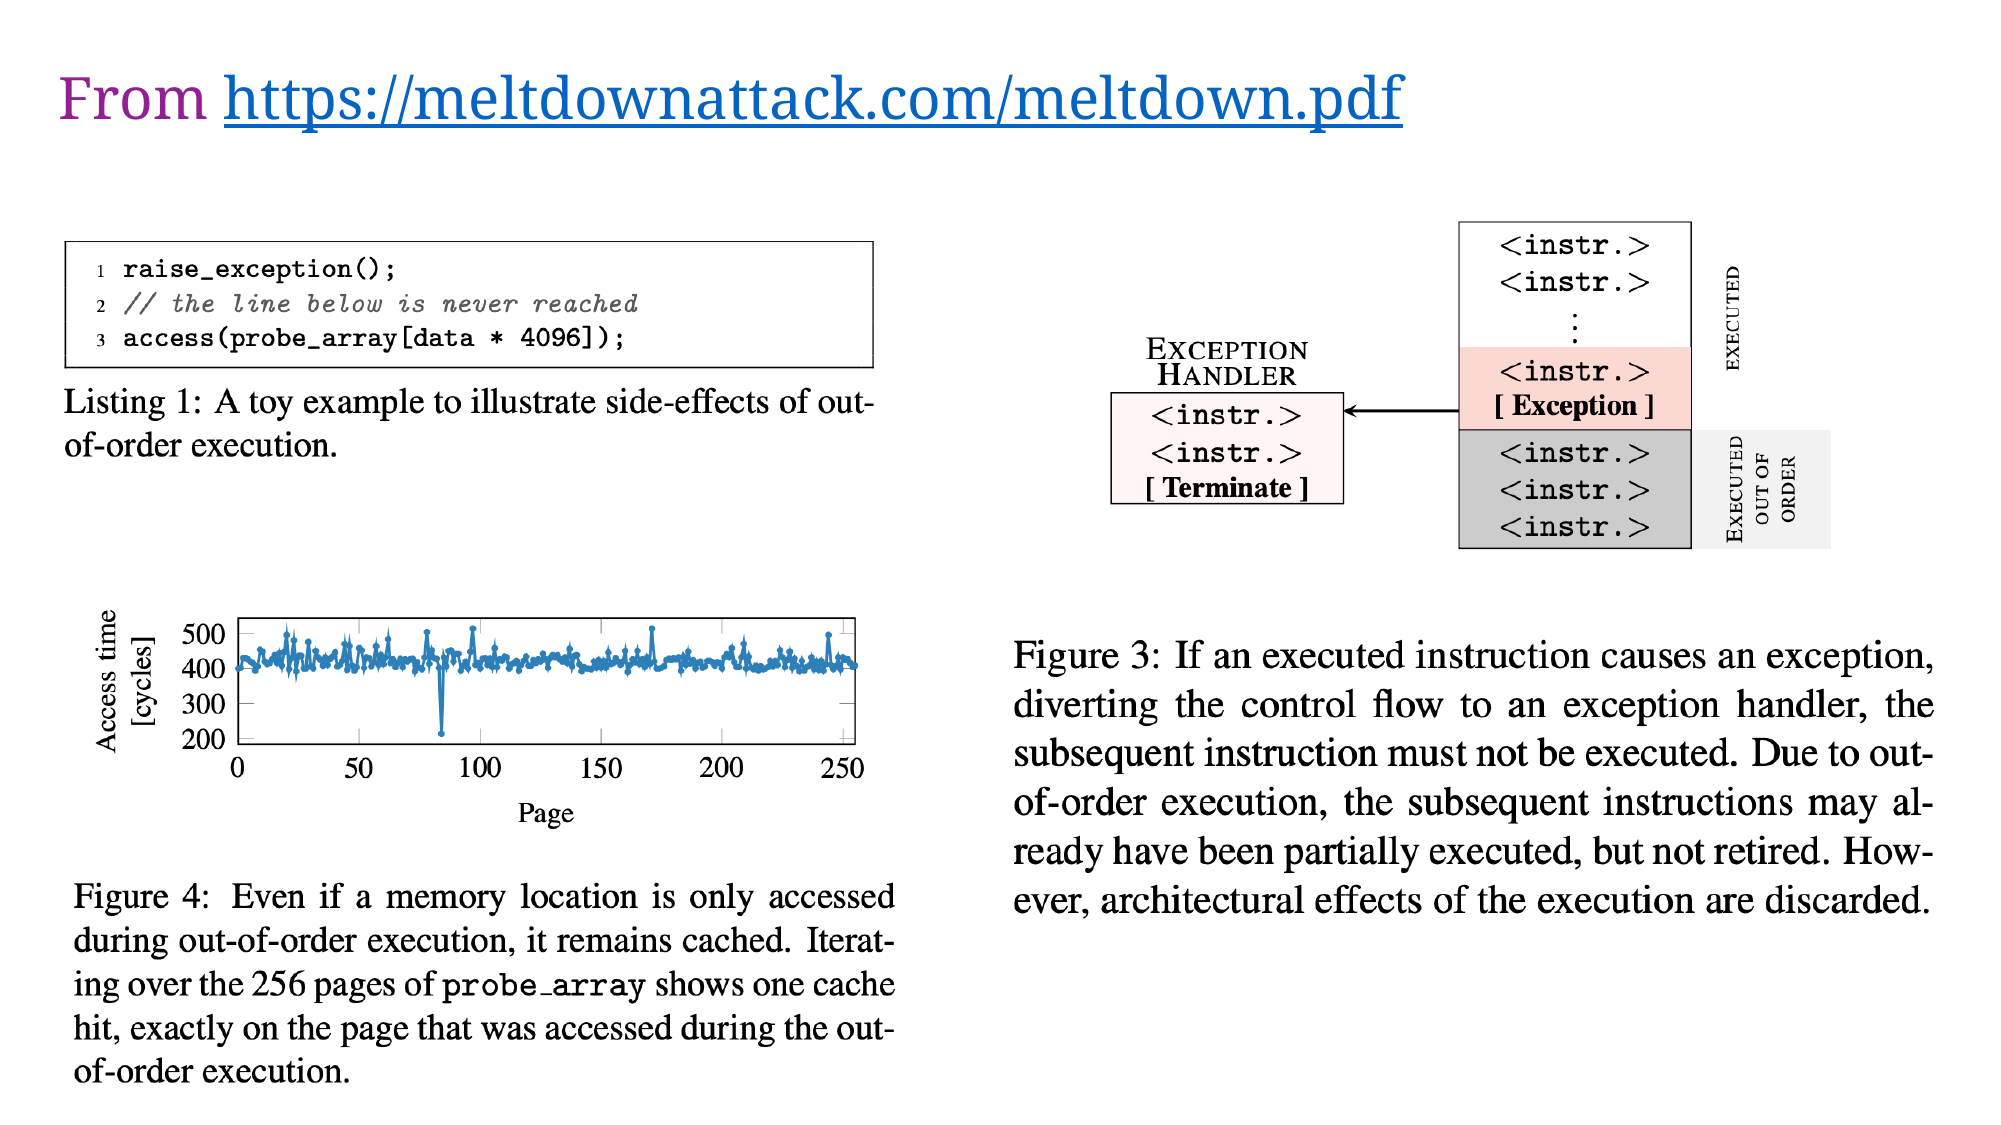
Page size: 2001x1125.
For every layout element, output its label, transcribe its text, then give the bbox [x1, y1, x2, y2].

picture [986, 180, 1953, 945]
picture [57, 594, 908, 1097]
picture [43, 224, 893, 477]
title From https://meltdownattack.com/meltdown.pdf [43, 25, 1953, 171]
